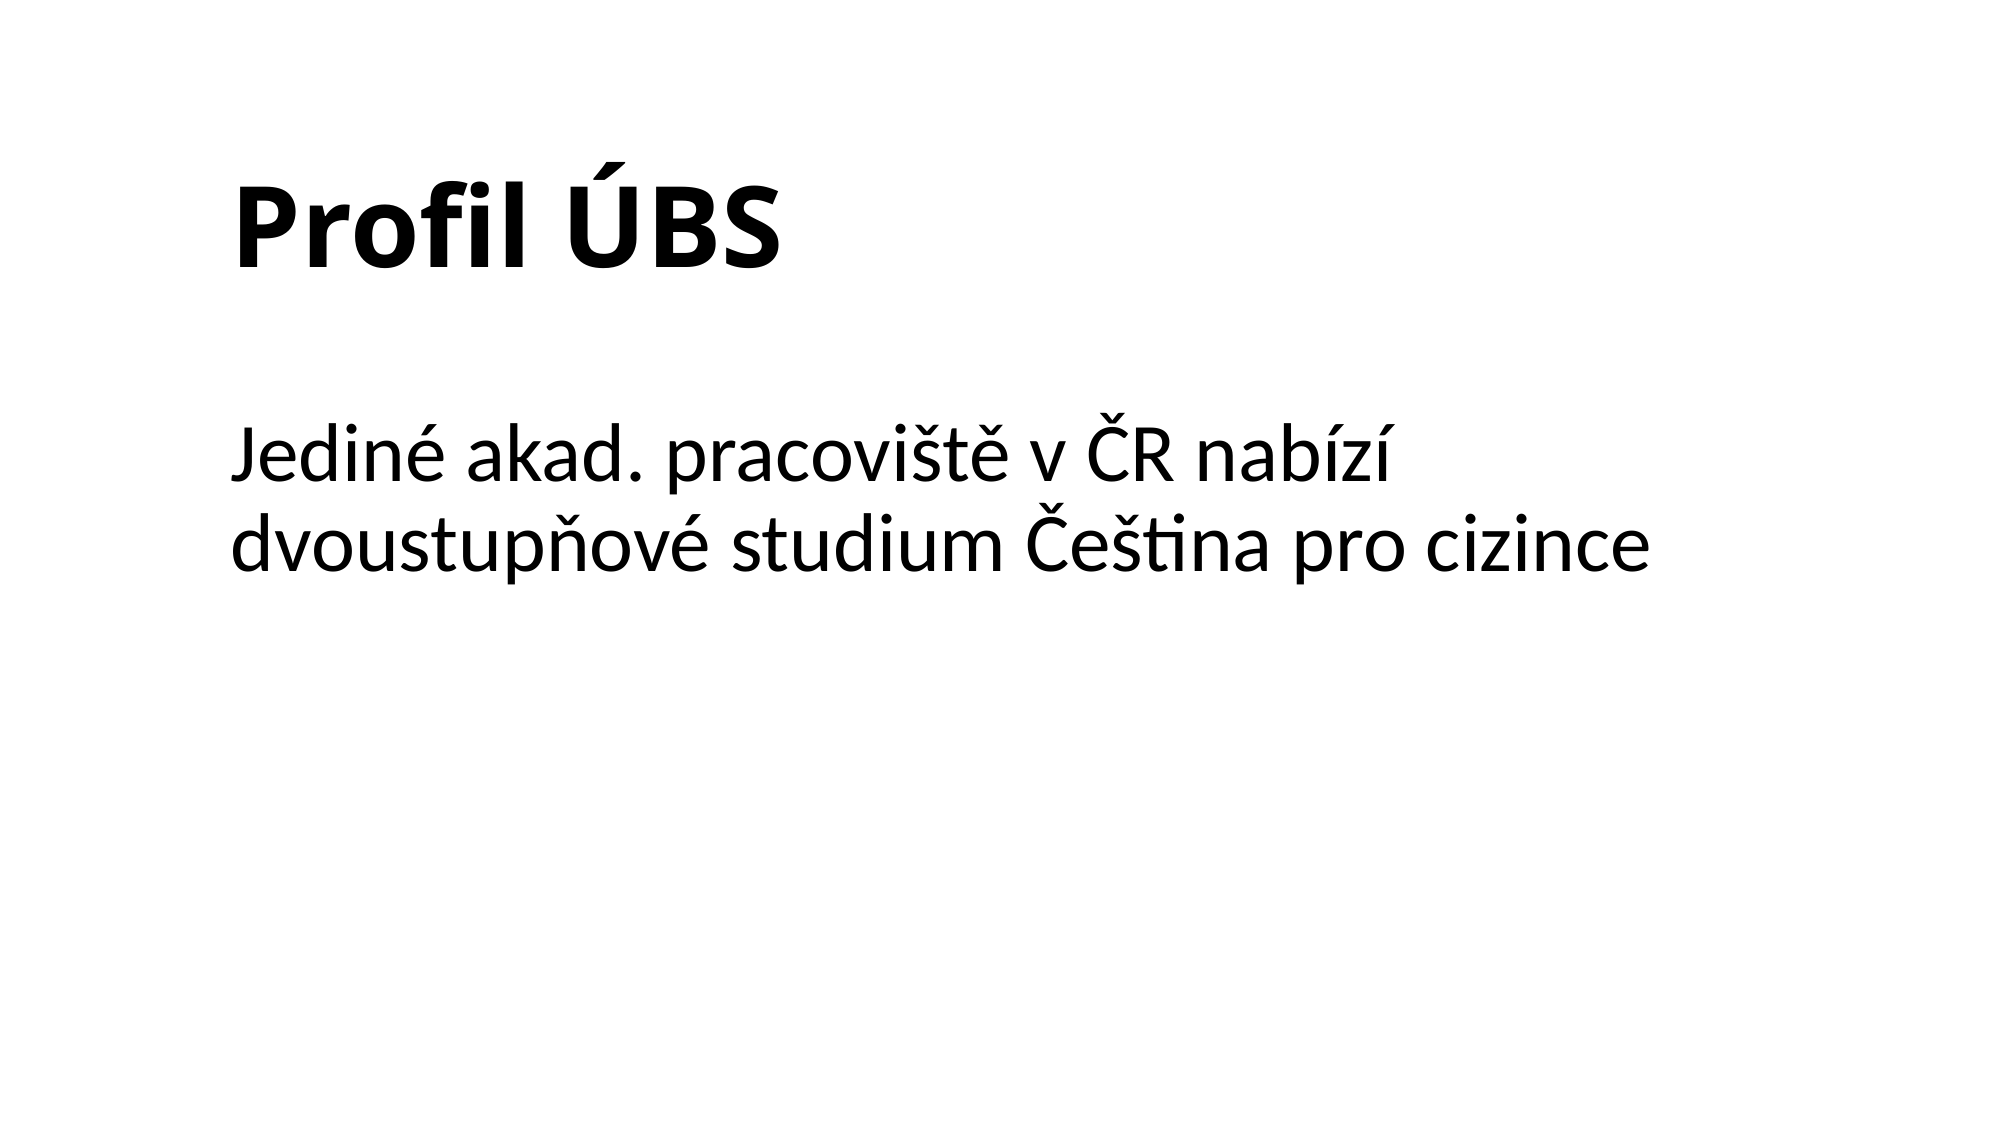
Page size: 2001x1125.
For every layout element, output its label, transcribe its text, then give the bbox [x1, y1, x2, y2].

title Profil ÚBS [215, 110, 1917, 353]
subtitle Jediné akad. pracoviště v ČR nabízí dvoustupňové studium Čeština pro cizince Opora zahraničním bohemistikám [215, 401, 1701, 926]
